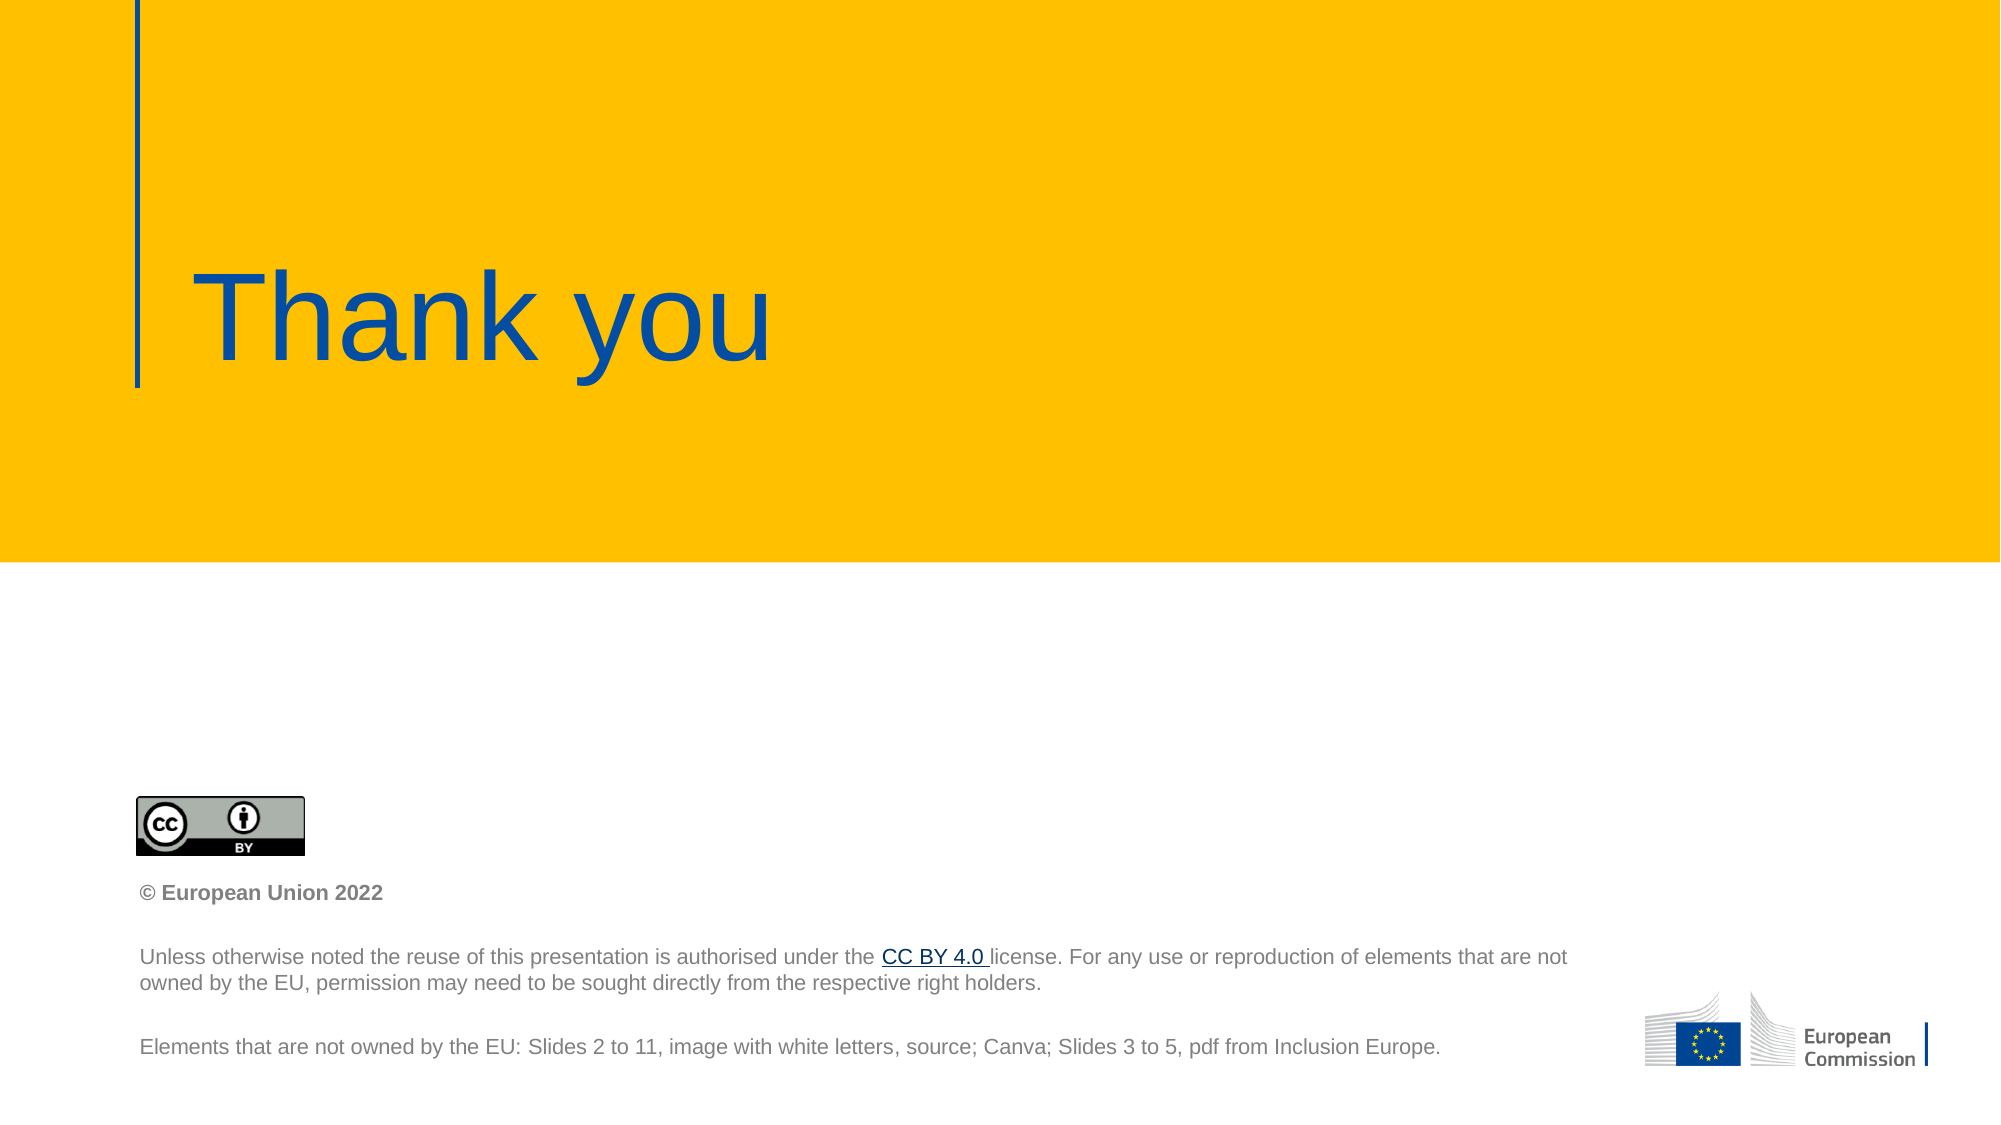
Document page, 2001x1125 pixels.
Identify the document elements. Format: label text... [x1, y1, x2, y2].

picture [1645, 991, 1928, 1066]
subtitle © European Union 2022 Unless otherwise noted the reuse of this presentation is authorised under the CC BY 4.0 license. For any use or reproduction of elements that are not owned by the EU, permission may need to be sought directly from the respective right holders. Elements that are not owned by the EU: Slides 2 to 11, image with white letters, source; Canva; Slides 3 to 5, pdf from Inclusion Europe. [124, 762, 1592, 1067]
picture [136, 796, 305, 856]
title Thank you [176, 184, 1843, 388]
